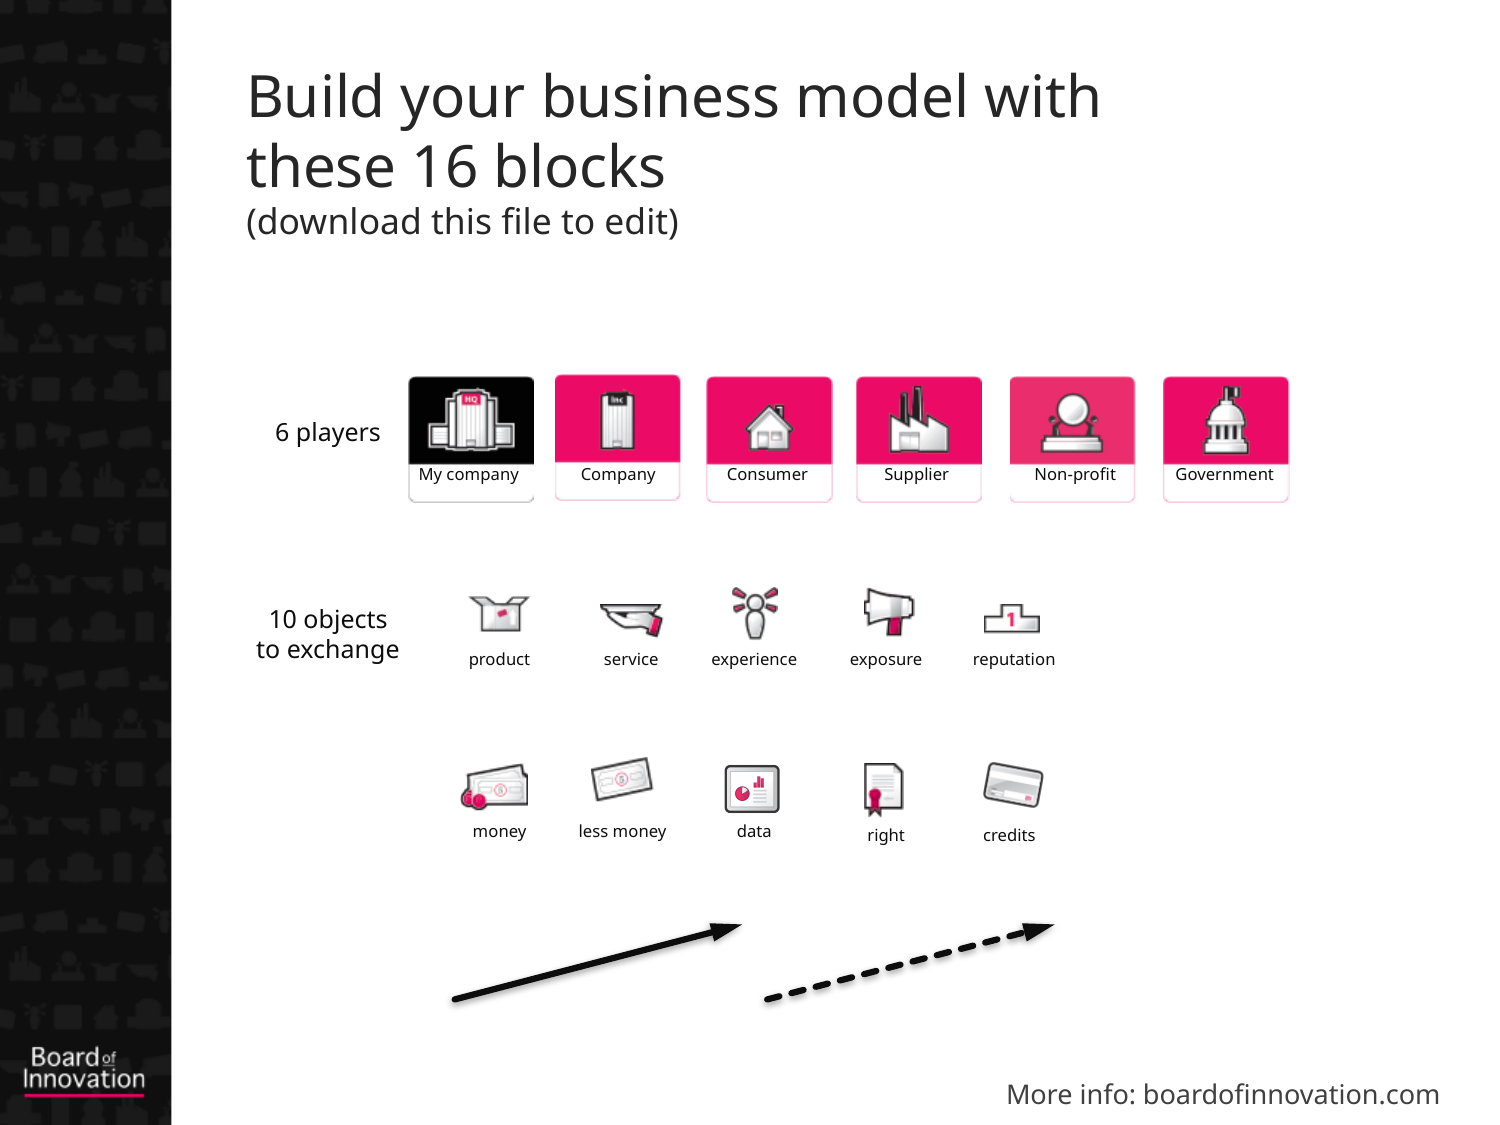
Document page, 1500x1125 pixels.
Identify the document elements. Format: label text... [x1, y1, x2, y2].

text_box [547, 374, 689, 502]
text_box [846, 762, 927, 850]
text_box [582, 604, 680, 675]
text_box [450, 595, 549, 675]
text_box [398, 376, 540, 503]
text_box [1154, 376, 1296, 503]
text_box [965, 604, 1063, 674]
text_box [450, 763, 549, 847]
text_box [837, 587, 935, 675]
text_box 10 objects to exchange [213, 598, 443, 669]
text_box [556, 756, 689, 847]
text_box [697, 376, 839, 503]
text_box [766, 924, 1055, 1000]
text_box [846, 376, 988, 503]
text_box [1004, 376, 1146, 503]
text_box Build your business model with these 16 blocks (download this file to edit) [240, 52, 1448, 144]
picture [0, 0, 172, 1125]
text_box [697, 587, 812, 675]
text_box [697, 763, 812, 847]
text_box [454, 924, 743, 1000]
text_box 6 players [257, 411, 393, 453]
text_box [969, 754, 1050, 850]
